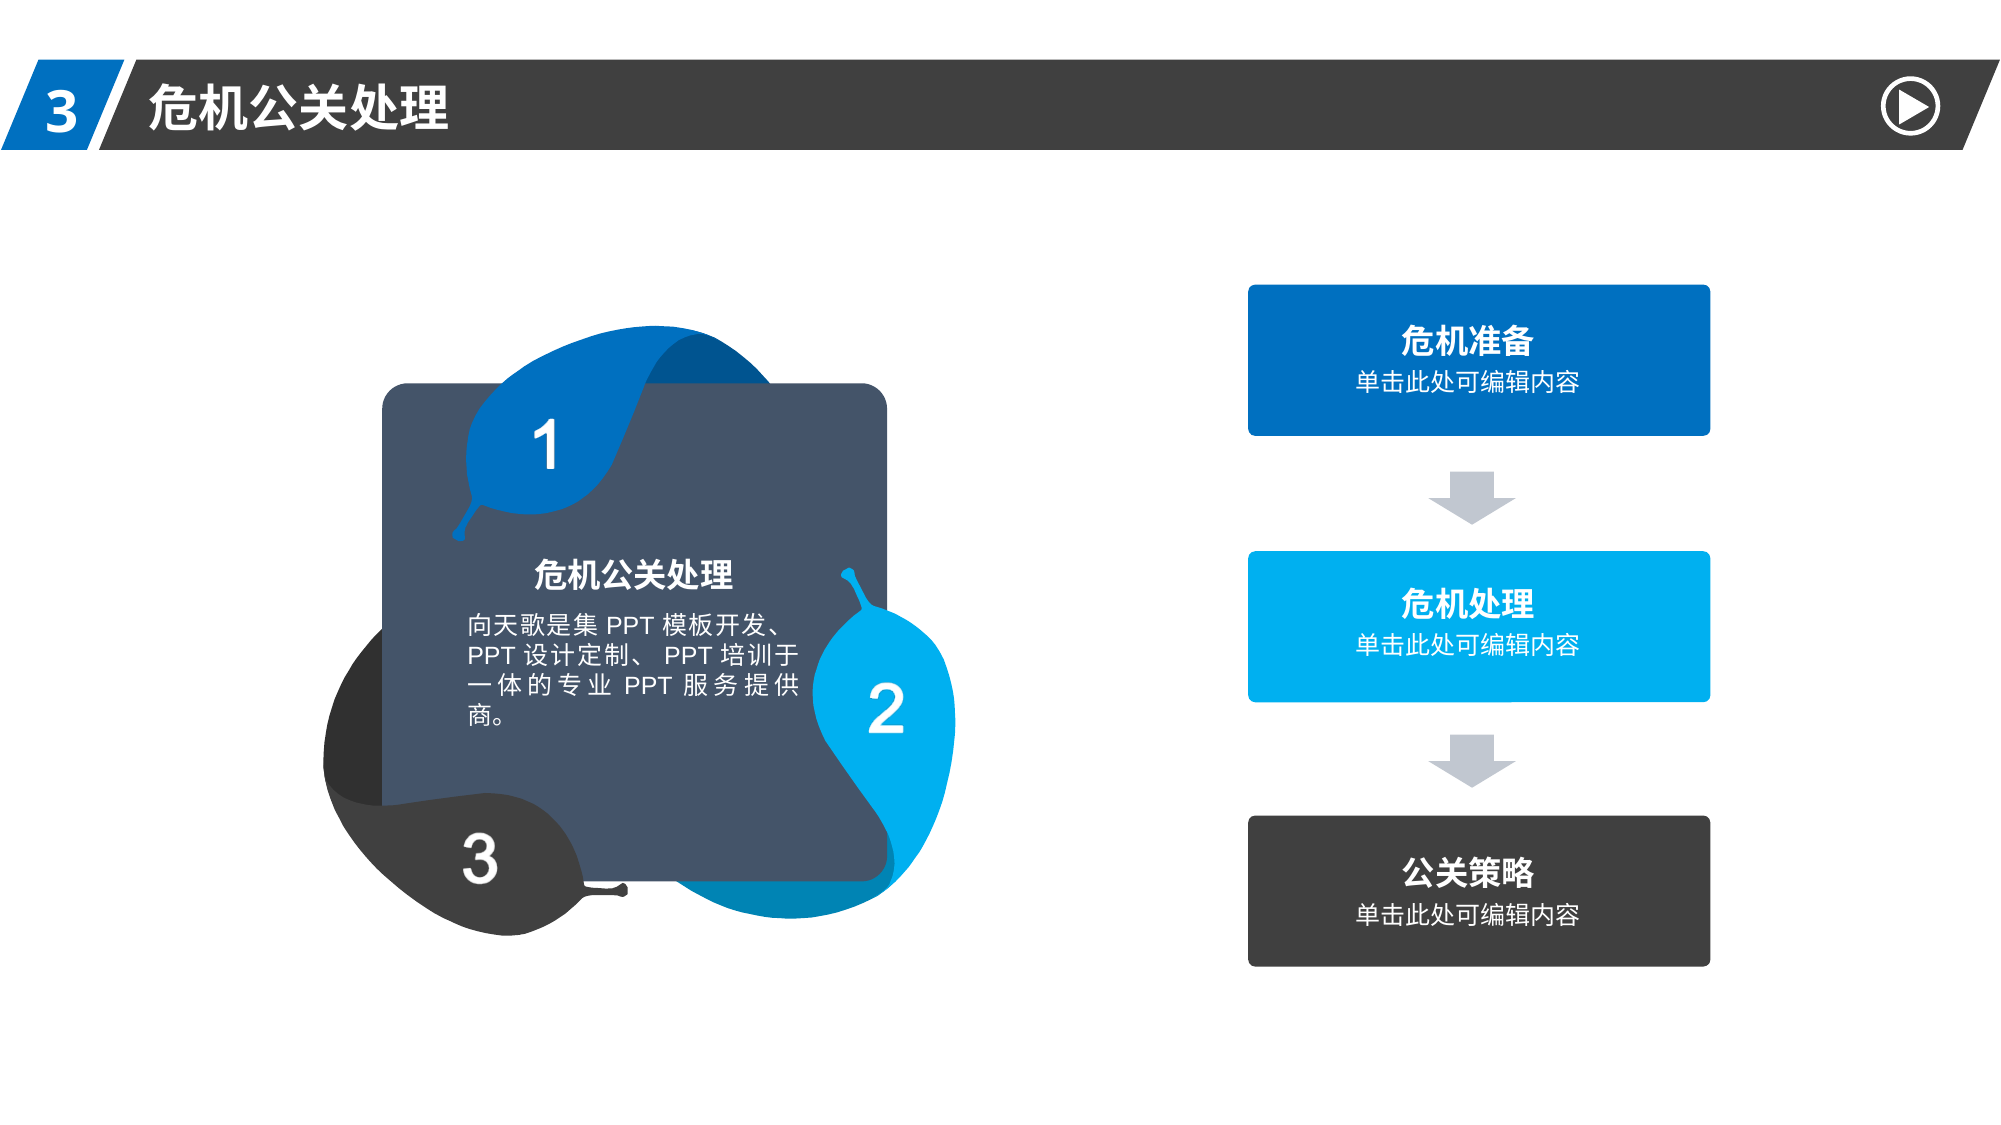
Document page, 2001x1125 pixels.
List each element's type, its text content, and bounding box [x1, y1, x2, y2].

text_box 向天歌是集PPT模板开发、PPT设计定制、PPT培训于一体的专业PPT服务提供商。 [467, 609, 800, 730]
text_box [1883, 78, 1938, 134]
text_box [133, 59, 2000, 150]
text_box [677, 837, 894, 919]
picture [528, 401, 567, 484]
text_box [1899, 89, 1930, 125]
text_box 3 [30, 66, 135, 152]
text_box 单击此处可编辑内容 [1355, 899, 1583, 930]
text_box [323, 762, 628, 936]
text_box [1248, 815, 1711, 967]
text_box 单击此处可编辑内容 [1355, 366, 1583, 397]
text_box [1, 80, 30, 150]
text_box [812, 567, 956, 898]
text_box 危机公关处理 [134, 69, 546, 145]
text_box [1248, 284, 1711, 436]
picture [869, 683, 903, 733]
text_box [1248, 551, 1711, 703]
text_box 危机准备 [1355, 319, 1582, 360]
text_box 危机处理 [1355, 582, 1582, 623]
text_box [323, 628, 382, 805]
text_box [452, 325, 719, 542]
text_box 公关策略 [1355, 852, 1582, 893]
text_box [35, 59, 125, 66]
text_box 危机公关处理 [519, 546, 749, 601]
picture [461, 816, 500, 899]
text_box 单击此处可编辑内容 [1355, 629, 1583, 660]
text_box [1428, 734, 1516, 788]
text_box [1428, 471, 1516, 525]
text_box [382, 383, 888, 882]
text_box [646, 334, 770, 383]
